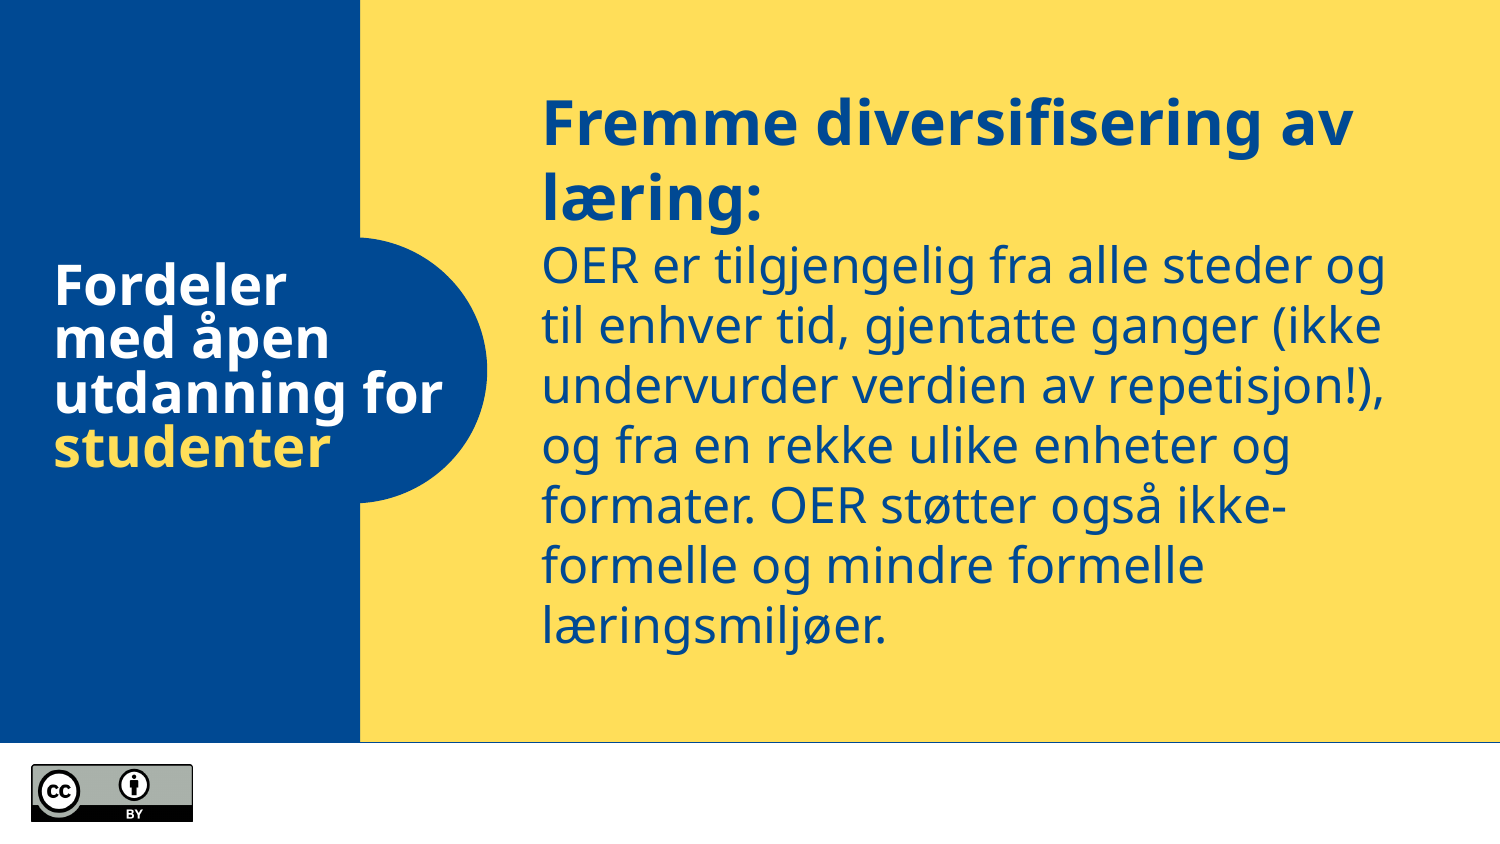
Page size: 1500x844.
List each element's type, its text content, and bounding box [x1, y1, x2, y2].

text_box [0, 750, 1500, 844]
text_box [0, 0, 361, 742]
text_box [304, 237, 401, 246]
picture [31, 764, 193, 822]
text_box [471, 306, 488, 434]
text_box Fremme diversifisering av læring: OER er tilgjengelig fra alle steder og til enhver tid, gjentatte ganger (ikke undervurder verdien av repetisjon!), og fra en rekke ulike enheter og formater. OER støtter også ikke-formelle og mindre formelle læringsmiljøer. [526, 68, 1420, 668]
text_box [300, 493, 405, 504]
text_box Fordeler med åpen utdanning for studenter [38, 246, 471, 493]
